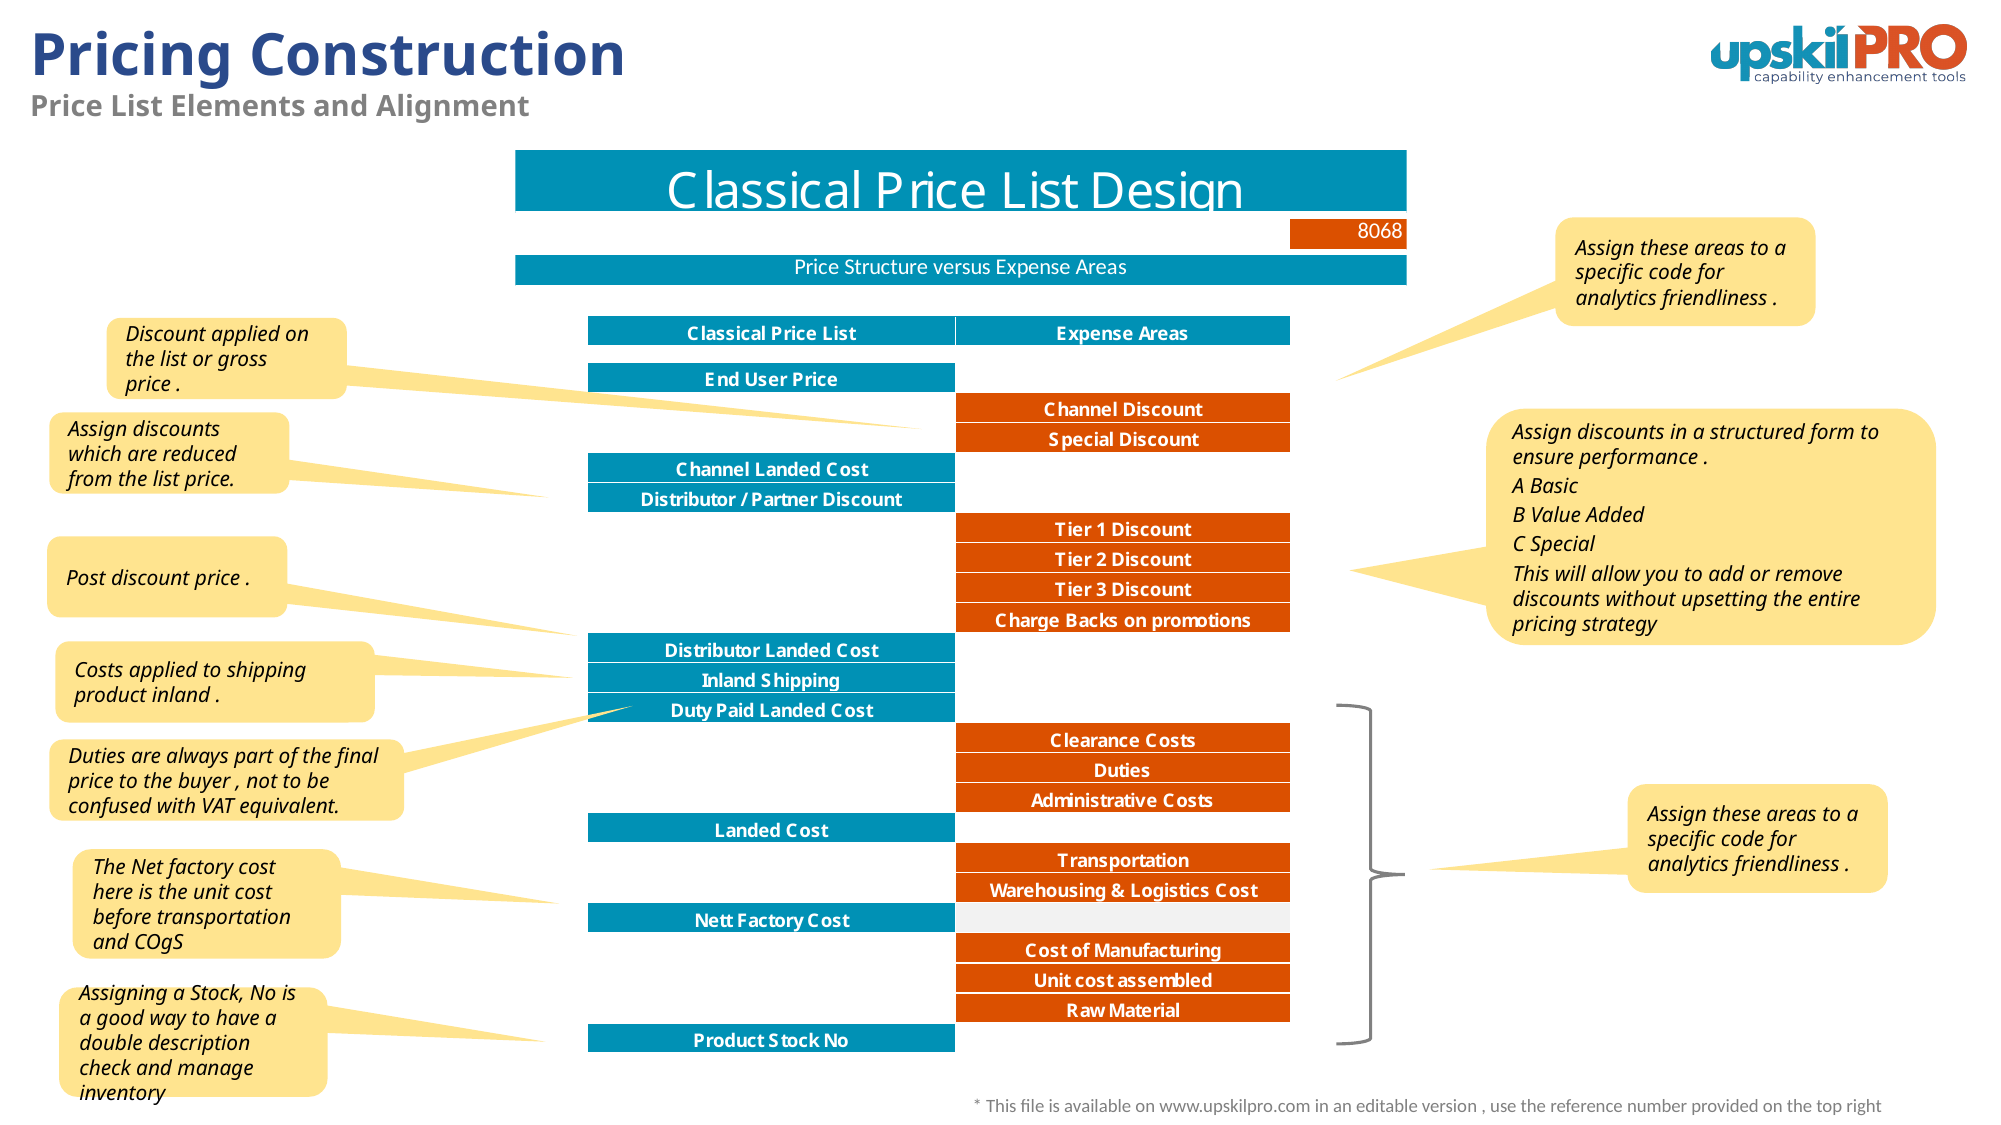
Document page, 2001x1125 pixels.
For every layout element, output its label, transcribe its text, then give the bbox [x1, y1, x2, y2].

picture [1711, 24, 1967, 85]
text_box Assign discounts in a structured form to ensure performance . A Basic B Value Added C Special This will allow you to add or remove discounts without upsetting the entire pricing strategy [1408, 408, 1937, 646]
text_box Assign these areas to a specific code for analytics friendliness . [1428, 784, 1888, 893]
text_box The Net factory cost here is the unit cost before transportation and COgS [72, 849, 513, 959]
text_box Costs applied to shipping product inland . [55, 641, 513, 723]
text_box Post discount price . [47, 536, 513, 629]
text_box Assign these areas to a specific code for analytics friendliness . [1408, 217, 1816, 357]
text_box Pricing Construction Price List Elements and Alignment [15, 10, 769, 130]
text_box Discount applied on the list or gross price . [106, 317, 513, 400]
text_box Assign discounts which are reduced from the list price. [49, 412, 513, 496]
text_box Duties are always part of the final price to the buyer , not to be confused with VAT equivalent. [49, 730, 513, 821]
text_box * This file is available on www.upskilpro.com in an editable version , use the reference number provided on the top right [851, 1086, 1901, 1124]
picture [513, 148, 1408, 1054]
text_box Assigning a Stock, No is a good way to have a double description check and manage inventory [59, 987, 513, 1097]
